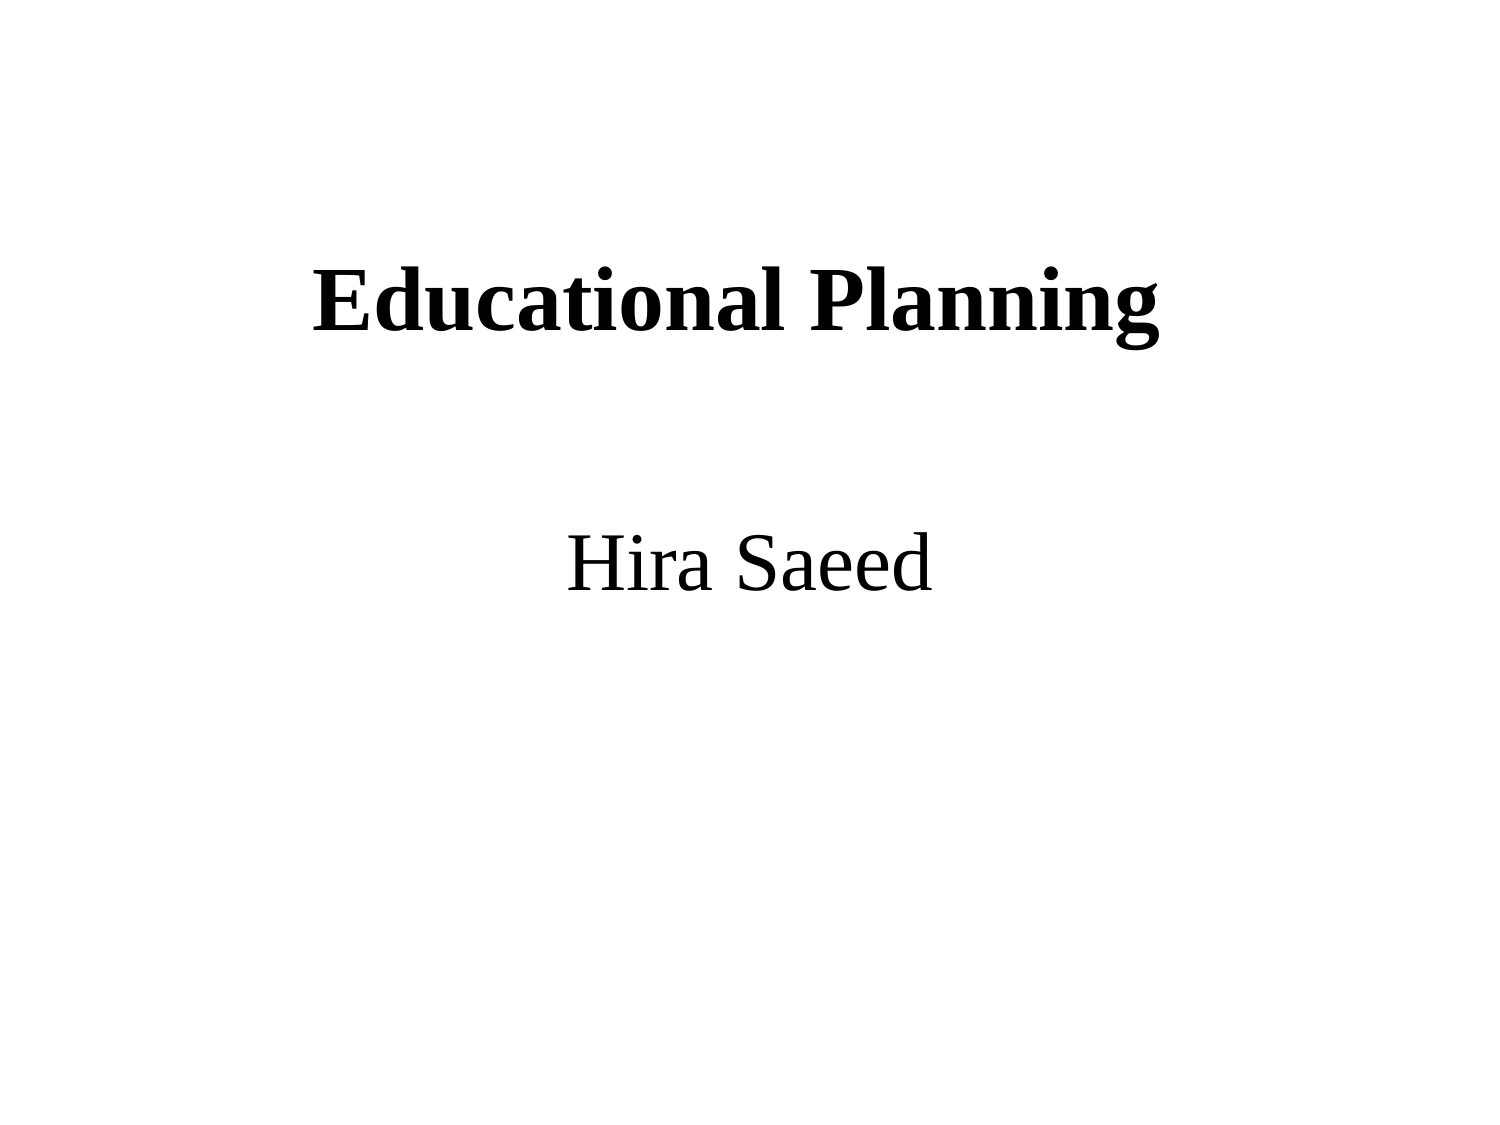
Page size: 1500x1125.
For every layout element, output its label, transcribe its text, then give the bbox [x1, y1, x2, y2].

title Educational Planning [62, 200, 1413, 388]
list Hira Saeed [75, 500, 1425, 825]
